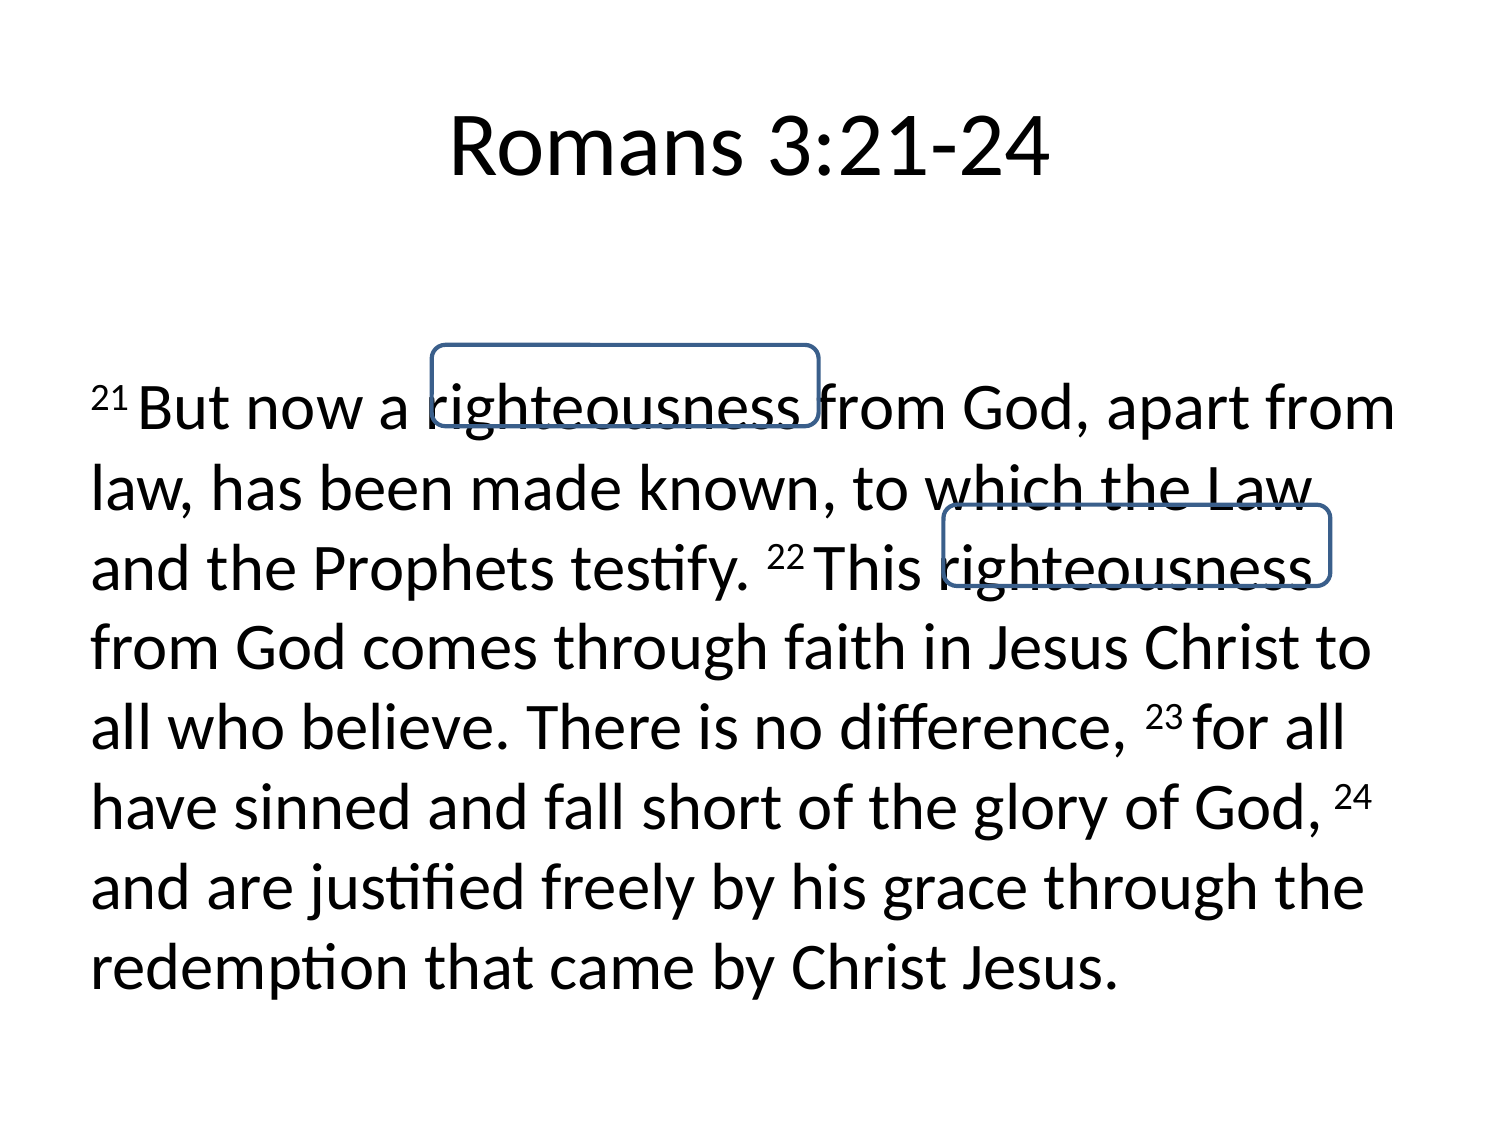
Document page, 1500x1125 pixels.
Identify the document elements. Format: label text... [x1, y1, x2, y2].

text_box [941, 502, 1333, 589]
list 21 But now a righteousness from God, apart from law, has been made known, to which the Law and the Prophets testify. 22 This righteousness from God comes through faith in Jesus Christ to all who believe. There is no difference, 23 for all have sinned and fall short of the glory of God, 24 and are justified freely by his grace through the redemption that came by Christ Jesus. [75, 262, 1425, 1005]
title Romans 3:21-24 [75, 45, 1425, 233]
text_box [429, 342, 821, 429]
